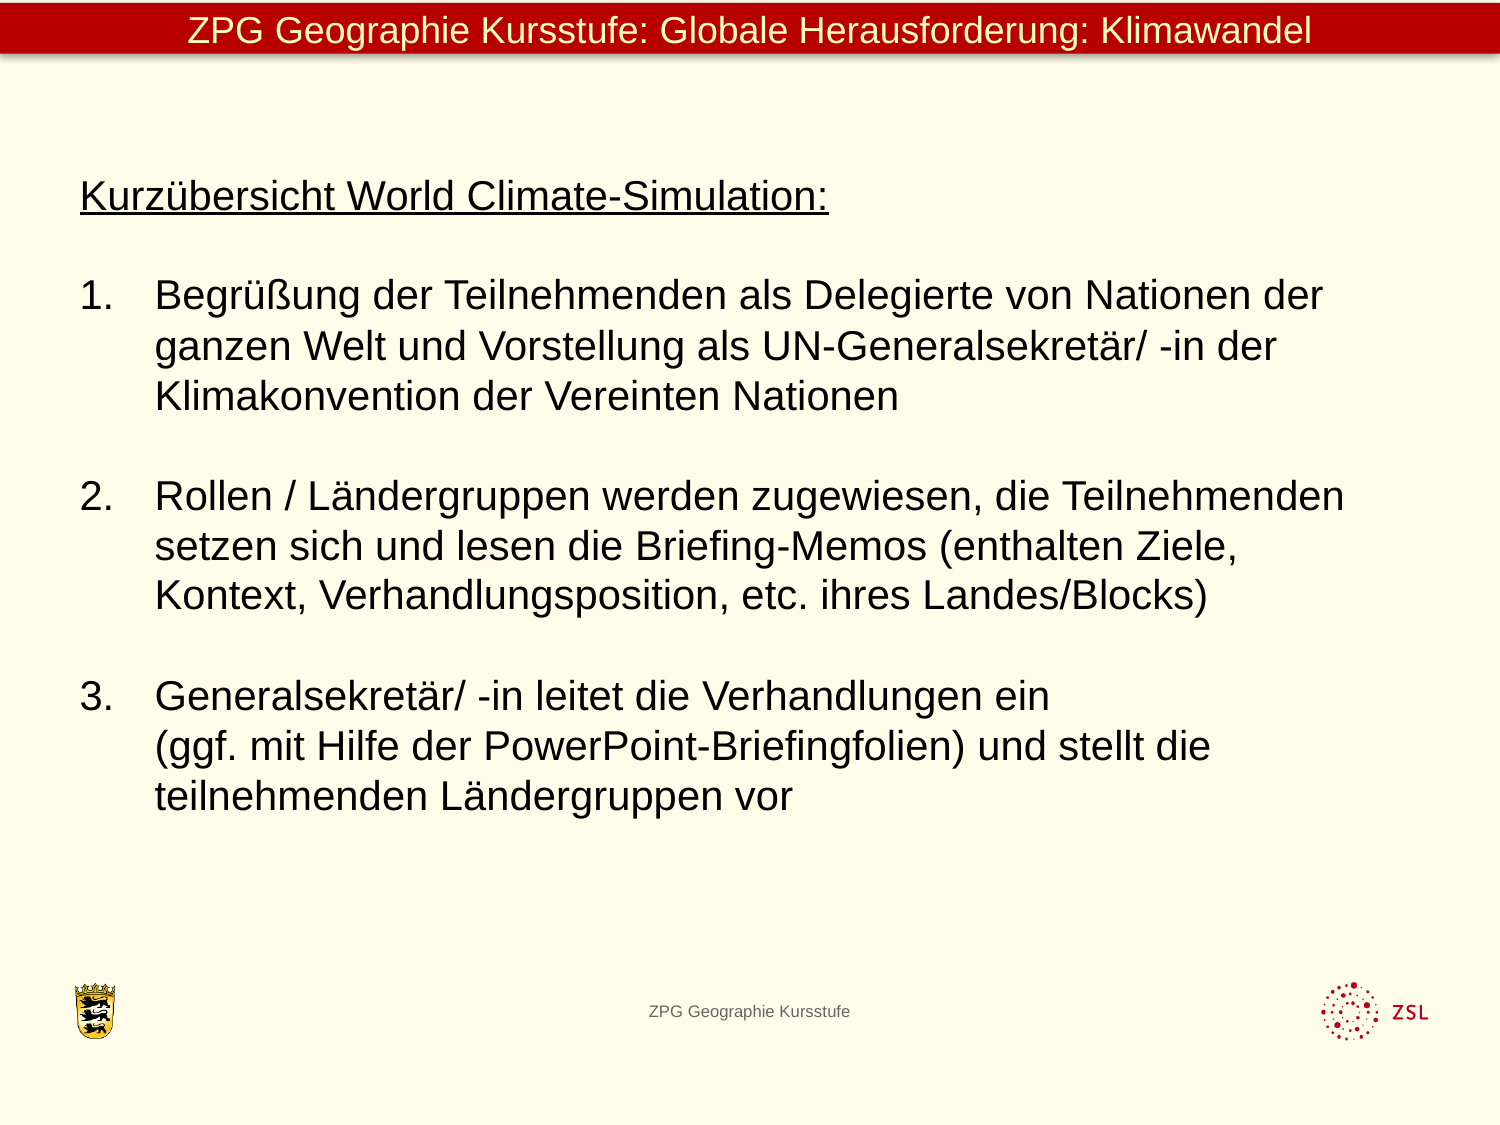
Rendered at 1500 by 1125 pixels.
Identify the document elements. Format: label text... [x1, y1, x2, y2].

text_box Kurzübersicht World Climate-Simulation: Begrüßung der Teilnehmenden als Delegierte von Nationen der ganzen Welt und Vorstellung als UN-Generalsekretär/ -in der Klimakonvention der Vereinten Nationen Rollen / Ländergruppen werden zugewiesen, die Teilnehmenden setzen sich und lesen die Briefing-Memos (enthalten Ziele, Kontext, Verhandlungsposition, etc. ihres Landes/Blocks) Generalsekretär/ -in leitet die Verhandlungen ein (ggf. mit Hilfe der PowerPoint-Briefingfolien) und stellt die teilnehmenden Ländergruppen vor [64, 160, 1500, 846]
picture [73, 981, 117, 1041]
picture [1320, 981, 1429, 1041]
